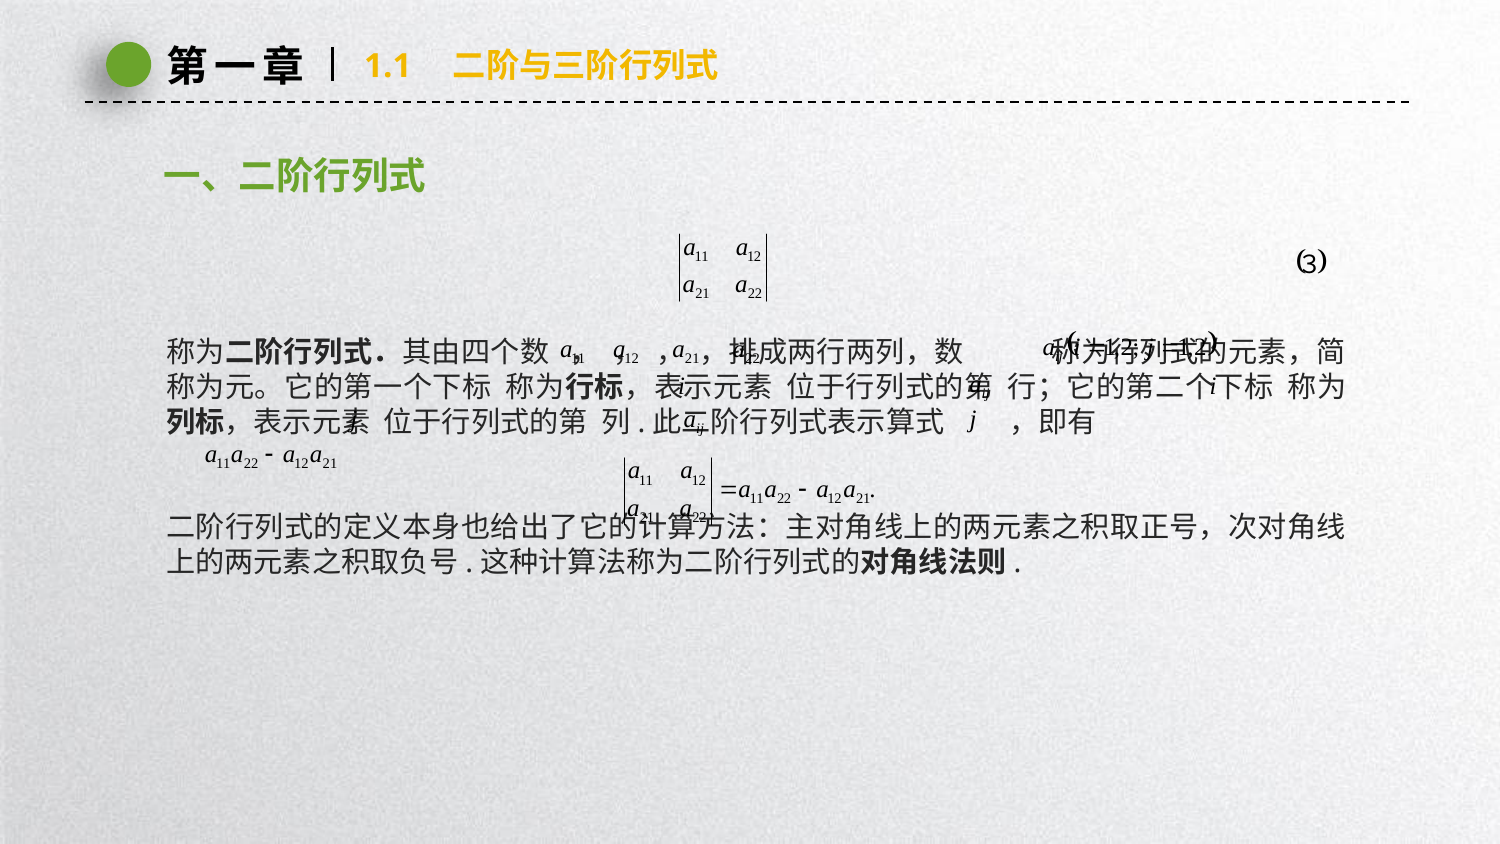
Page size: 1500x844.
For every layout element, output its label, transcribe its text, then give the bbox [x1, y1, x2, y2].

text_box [960, 405, 983, 438]
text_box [609, 332, 643, 369]
text_box 第一章 [152, 32, 320, 97]
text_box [674, 373, 690, 402]
text_box [104, 39, 152, 90]
text_box 称为二阶行列式．其由四个数 ， ， ， ，排成两行两列，数 称为行列式的元素，简称为元。它的第一个下标 称为行标，表示元素 位于行列式的第 行；它的第二个下标 称为列标，表示元素 位于行列式的第 列.此二阶行列式表示算式 ，即有 二阶行列式的定义本身也给出了它的计算方法：主对角线上的两元素之积取正号，次对角线上的两元素之积取负号.这种计算法称为二阶行列式的对角线法则. [151, 220, 1362, 586]
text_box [555, 332, 590, 369]
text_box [728, 332, 765, 369]
text_box 1.1 二阶与三阶行列式 [349, 37, 734, 92]
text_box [341, 405, 363, 438]
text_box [674, 227, 1328, 308]
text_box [619, 451, 881, 532]
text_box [200, 436, 341, 473]
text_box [965, 367, 995, 408]
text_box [1038, 329, 1219, 371]
picture [0, 0, 1500, 844]
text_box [1206, 373, 1222, 402]
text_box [668, 332, 705, 369]
text_box 一、二阶行列式 [148, 144, 1360, 205]
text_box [679, 401, 710, 442]
